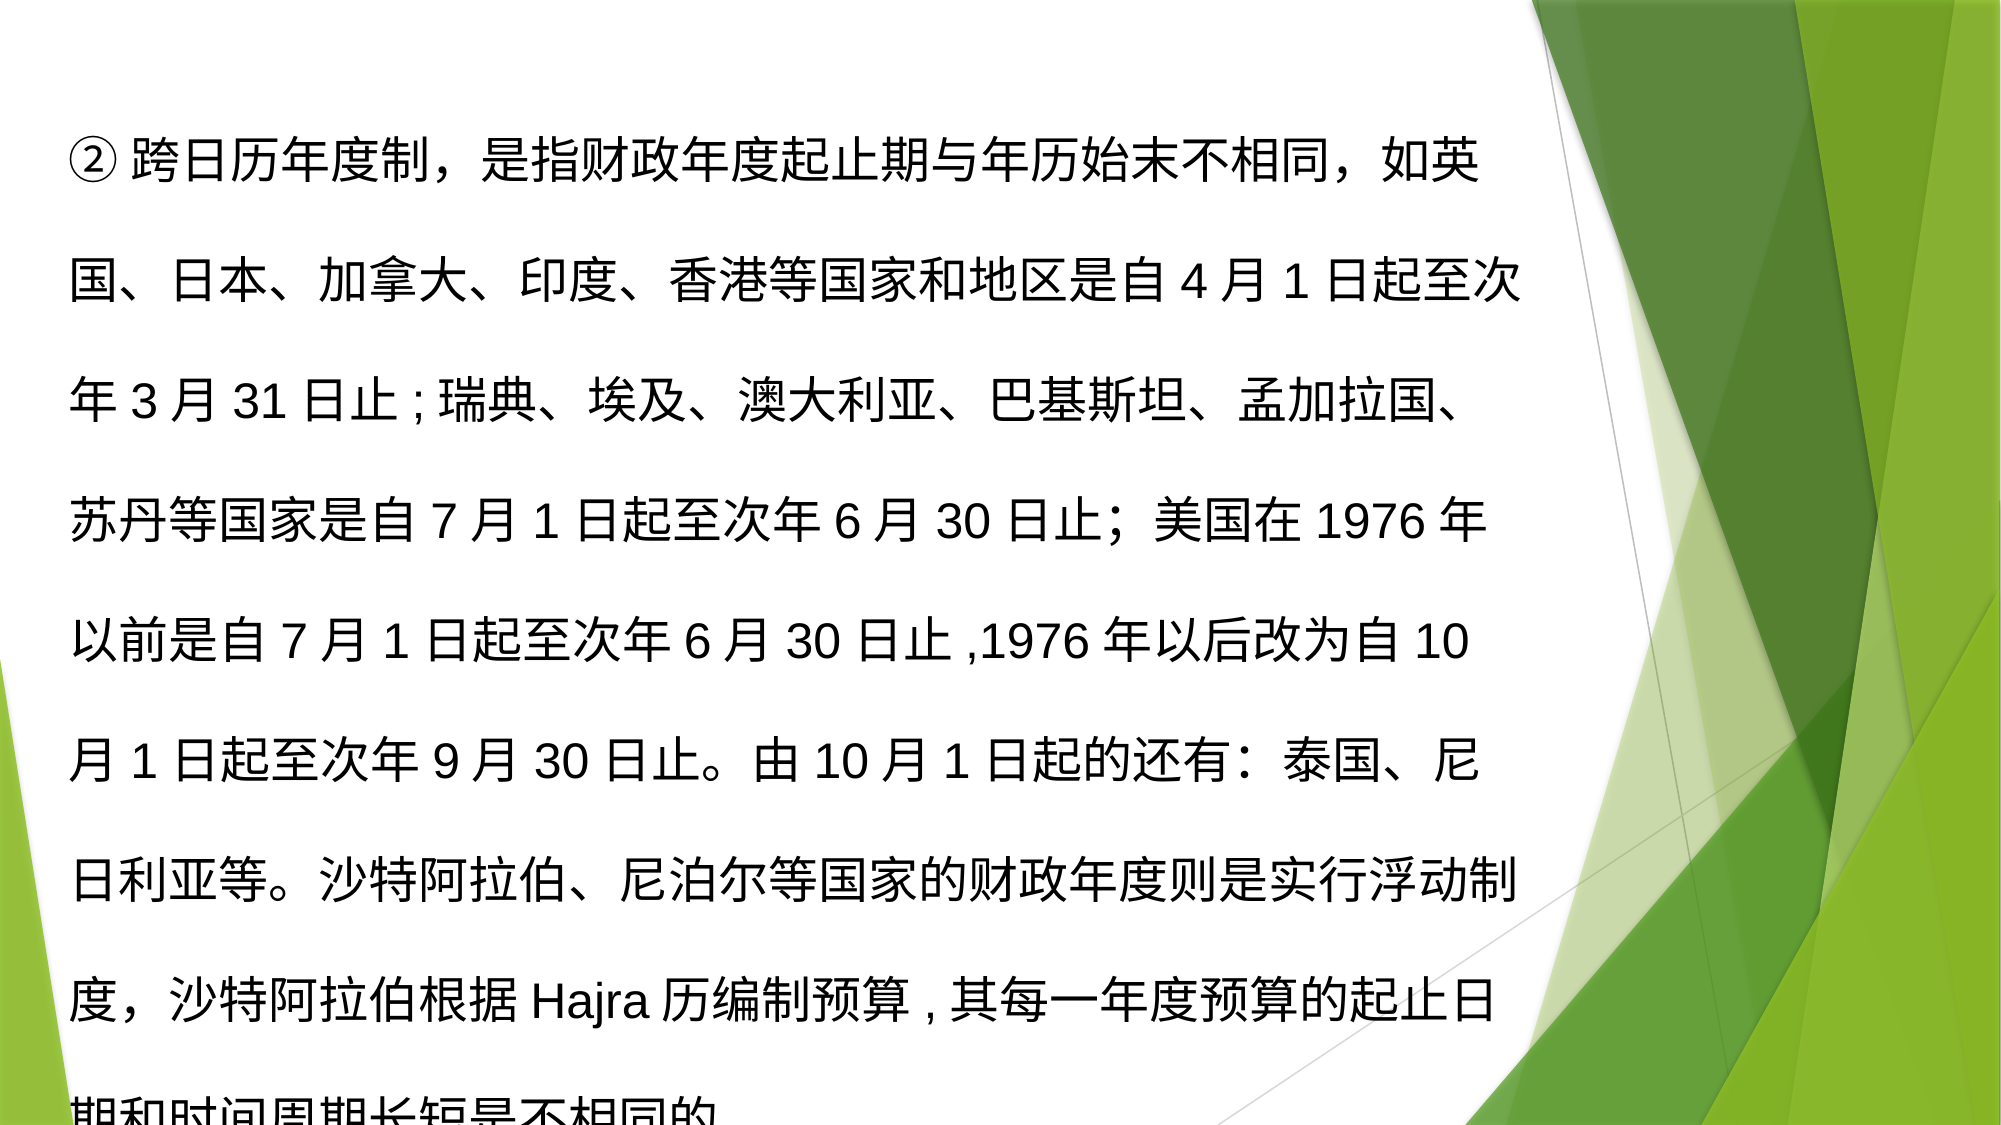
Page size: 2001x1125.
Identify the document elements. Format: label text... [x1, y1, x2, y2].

text_box ②跨日历年度制，是指财政年度起止期与年历始末不相同，如英国、日本、加拿大、印度、香港等国家和地区是自4月1日起至次年3月31日止;瑞典、埃及、澳大利亚、巴基斯坦、孟加拉国、苏丹等国家是自7月1日起至次年6月30日止；美国在1976年以前是自7月1日起至次年6月30日止,1976年以后改为自10月1日起至次年9月30日止。由10月1日起的还有：泰国、尼日利亚等。沙特阿拉伯、尼泊尔等国家的财政年度则是实行浮动制度，沙特阿拉伯根据Hajra历编制预算,其每一年度预算的起止日期和时间周期长短是不相同的。 [53, 60, 1545, 1125]
